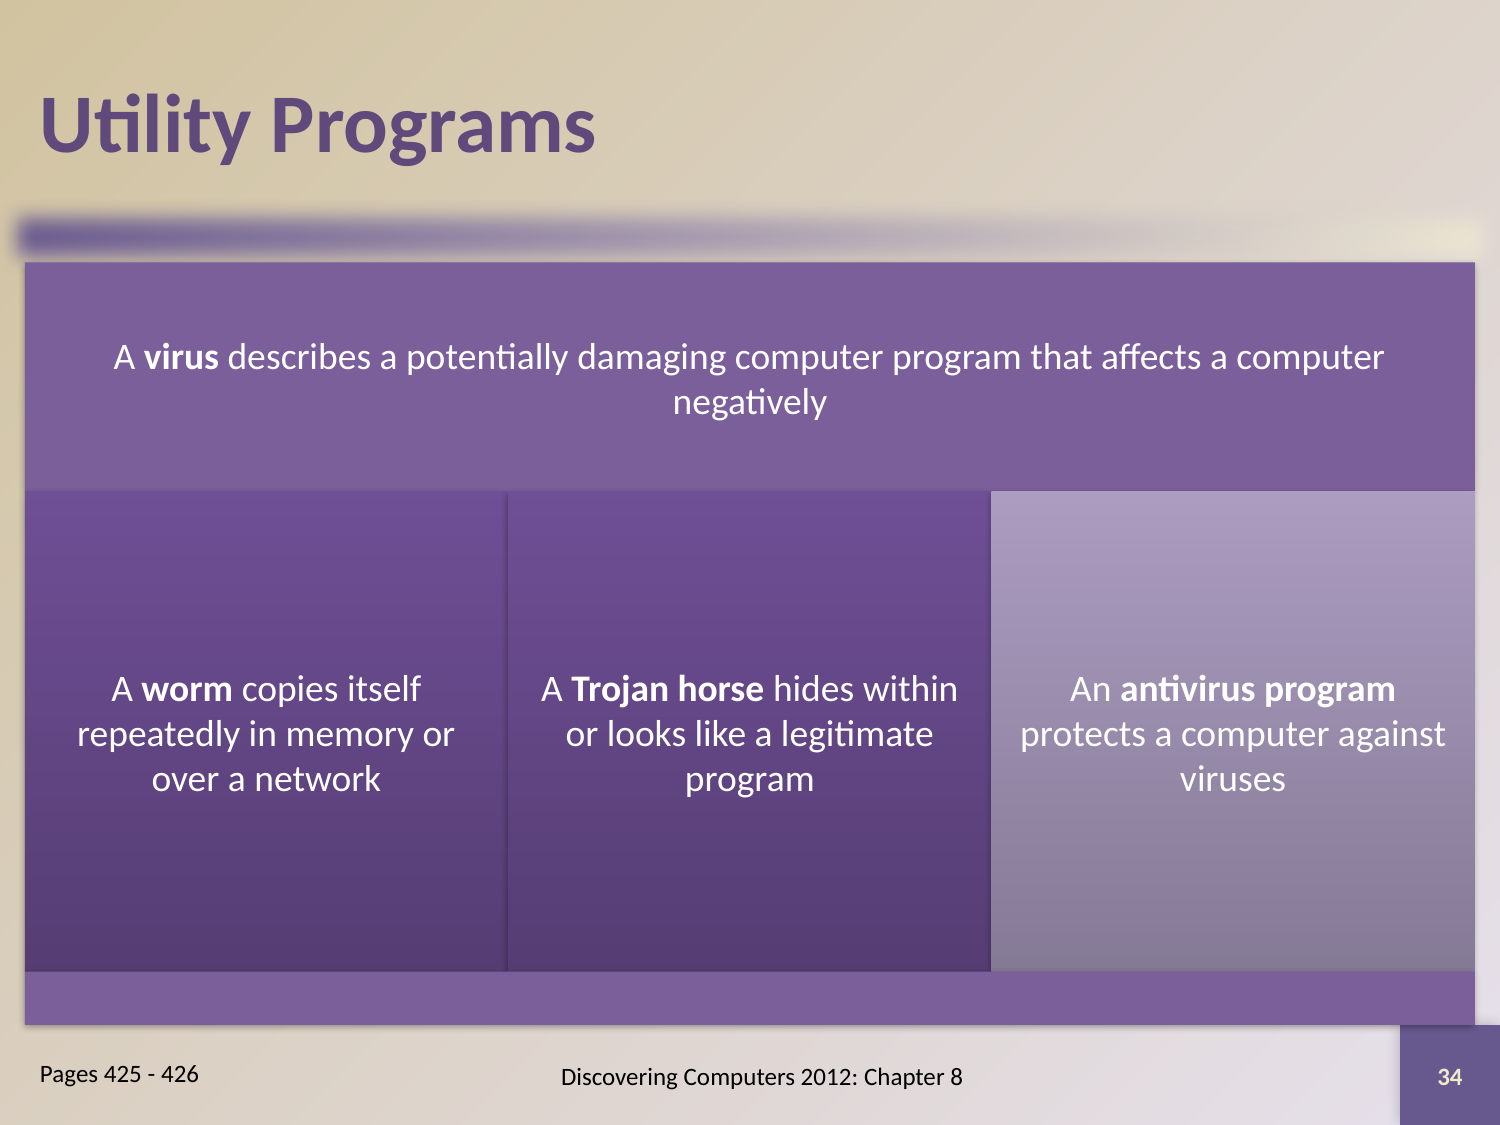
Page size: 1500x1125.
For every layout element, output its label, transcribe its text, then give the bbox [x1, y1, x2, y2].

slide_number 34 [1400, 1025, 1500, 1125]
footer Discovering Computers 2012: Chapter 8 [450, 1037, 1075, 1113]
list Pages 425 - 426 [24, 1050, 300, 1125]
title Utility Programs [24, 24, 1475, 213]
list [24, 262, 1476, 1026]
